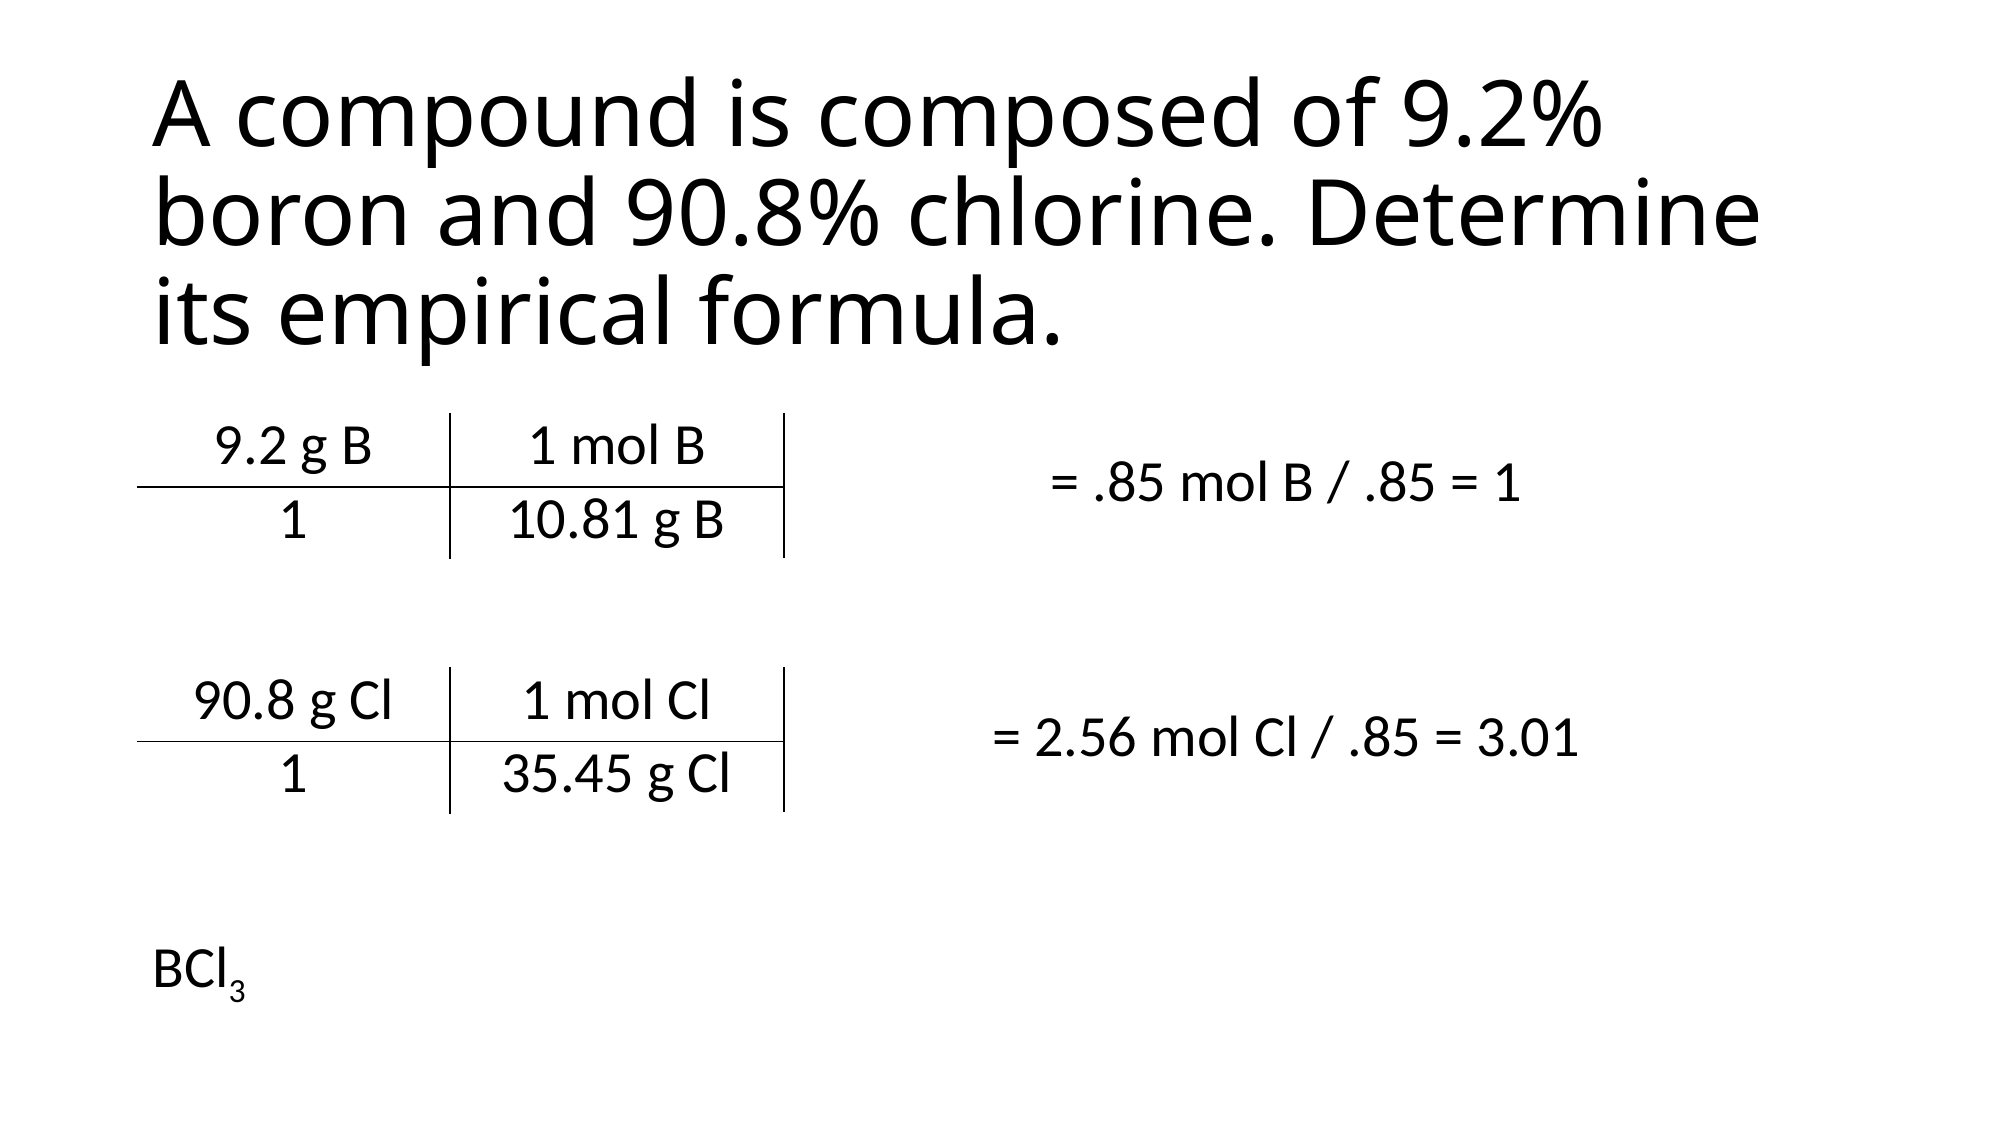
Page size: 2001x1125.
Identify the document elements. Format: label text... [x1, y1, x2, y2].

table_cell 35.45 g Cl [451, 742, 783, 814]
title A compound is composed of 9.2% boron and 90.8% chlorine. Determine its empirical formula. [137, 65, 1863, 367]
table_header 9.2 g B [138, 415, 449, 486]
table_header = 2.56 mol Cl / .85 = 3.01 [785, 669, 1788, 812]
table_cell 10.81 g B [451, 488, 783, 559]
table_header 1 mol Cl [451, 669, 783, 741]
table_cell 1 [138, 488, 449, 559]
table_header = .85 mol B / .85 = 1 [785, 415, 1788, 558]
table_header 1 mol B [451, 415, 783, 486]
table_cell 1 [138, 742, 449, 814]
table_header 90.8 g Cl [138, 669, 449, 741]
list BCl3 [137, 922, 1863, 1086]
